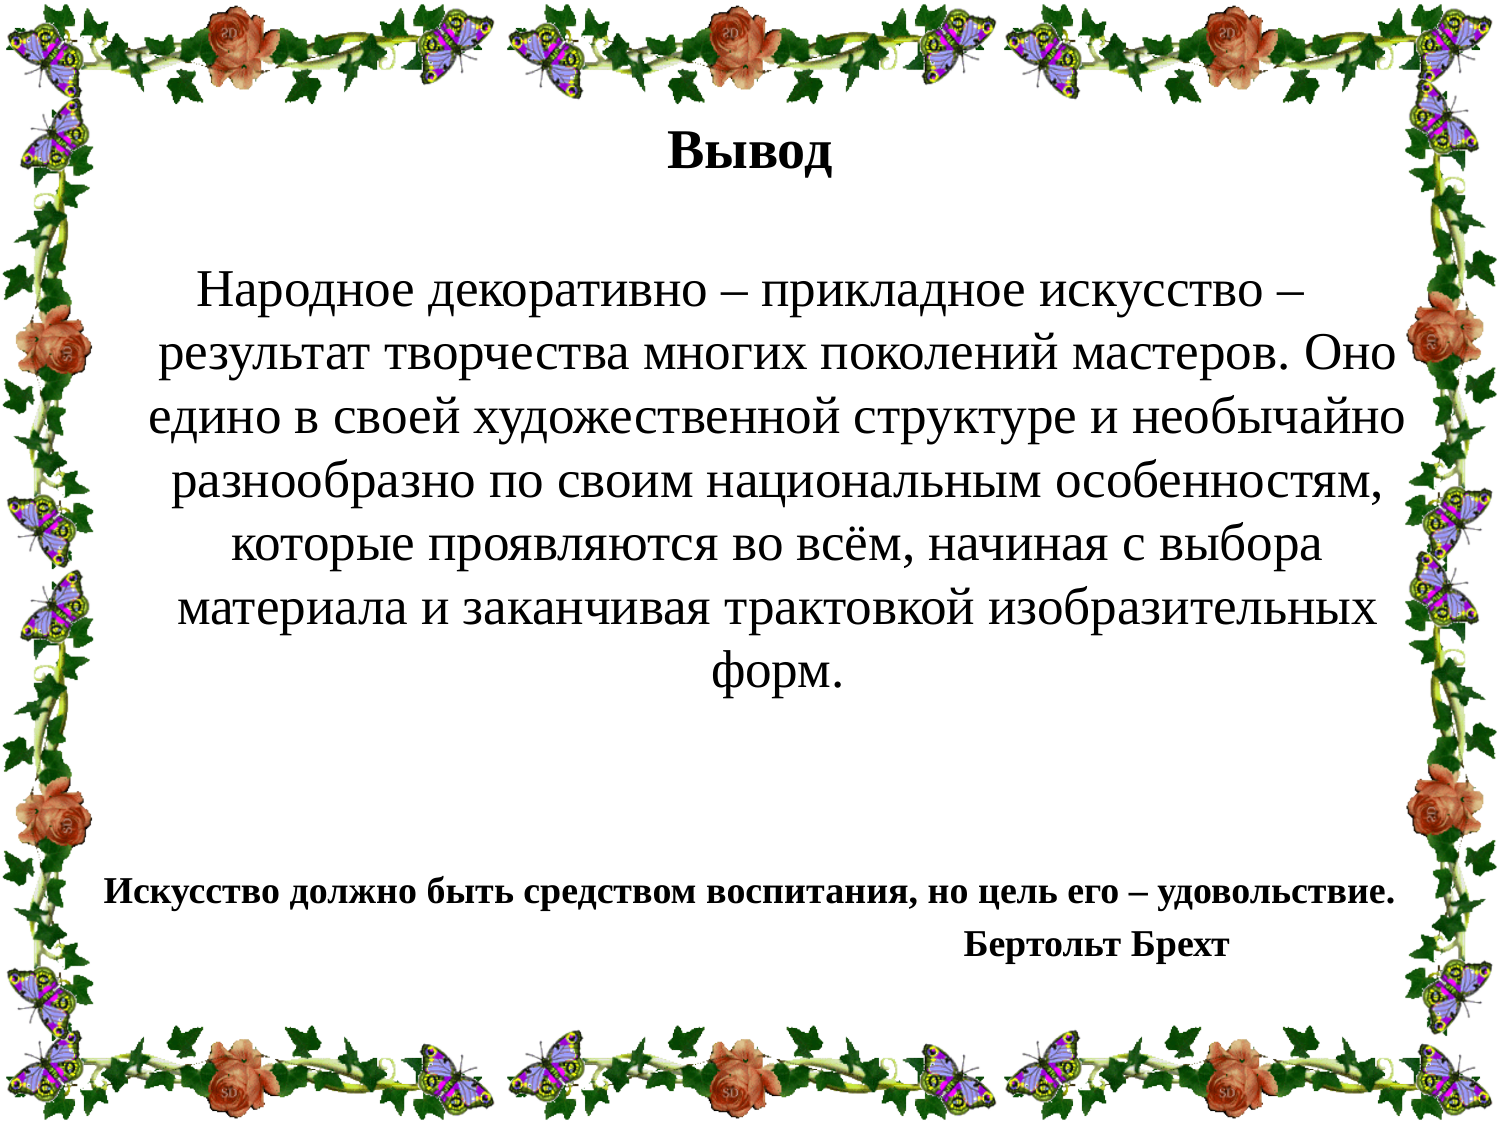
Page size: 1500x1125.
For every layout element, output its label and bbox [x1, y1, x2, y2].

text_box [0, 0, 1500, 1125]
